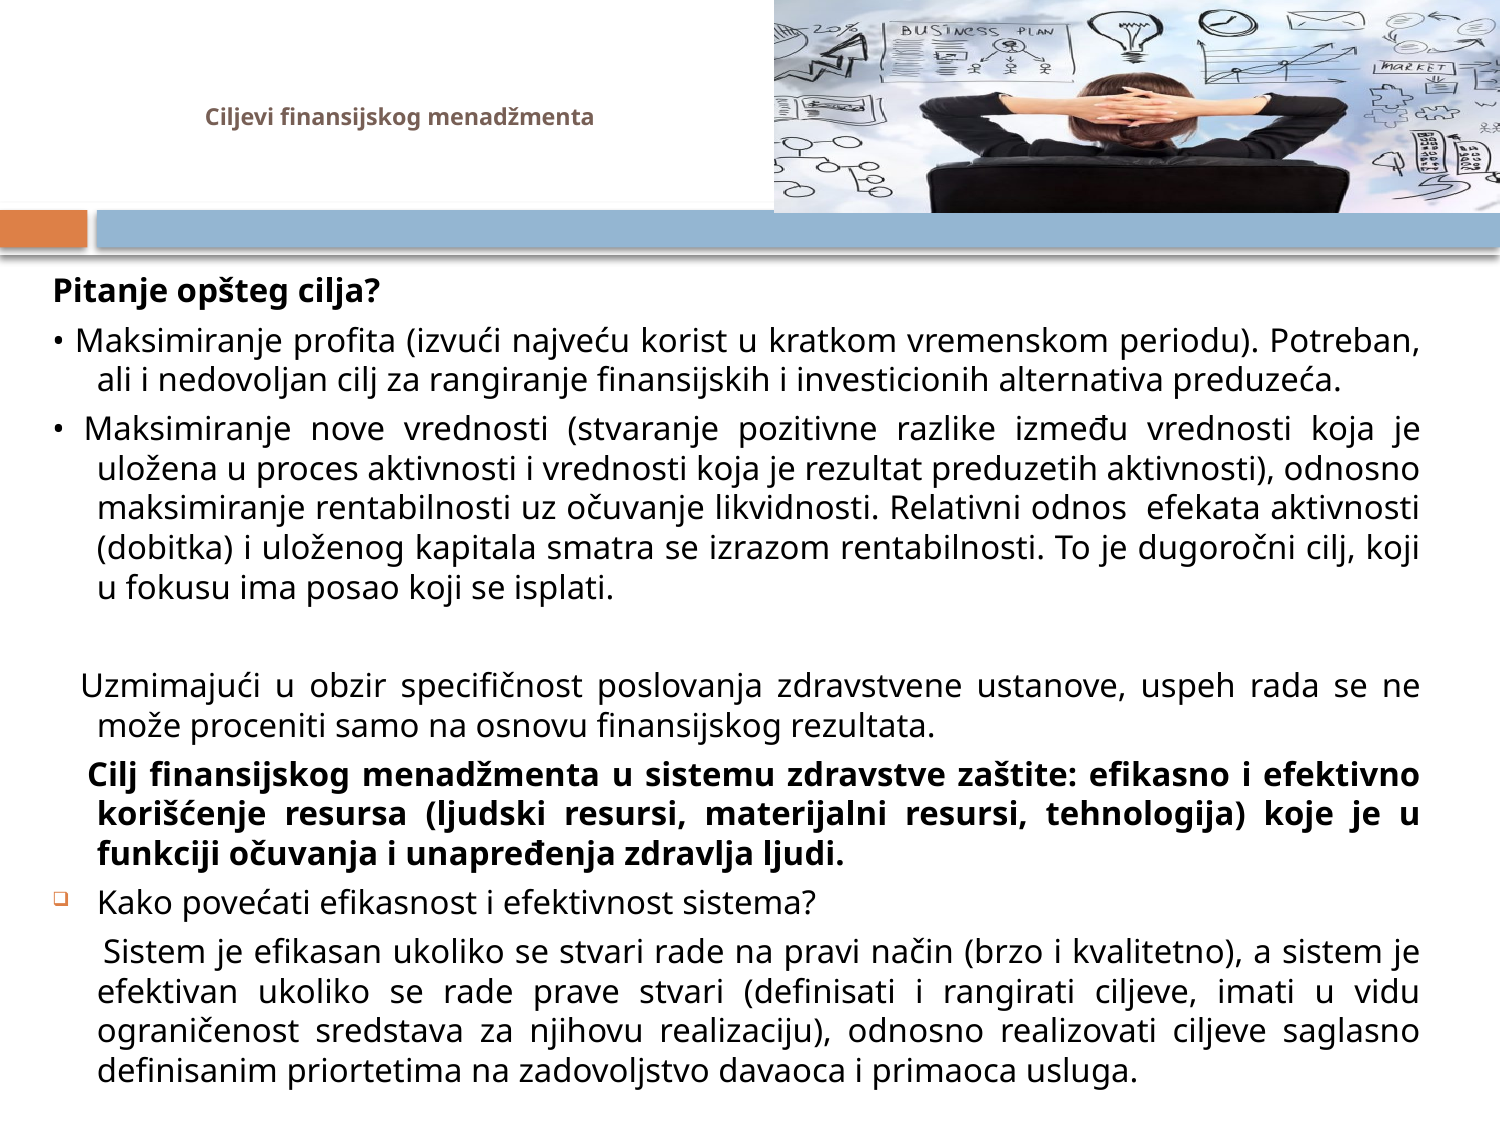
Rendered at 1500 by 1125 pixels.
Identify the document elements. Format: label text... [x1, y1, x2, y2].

title Ciljevi finansijskog menadžmenta [37, 37, 763, 200]
picture [774, 0, 1500, 213]
list Pitanje opšteg cilja? • Maksimiranje profita (izvući najveću korist u kratkom vremenskom periodu). Potreban, ali i nedovoljan cilj za rangiranje finansijskih i investicionih alternativa preduzeća. • Maksimiranje nove vrednosti (stvaranje pozitivne razlike između vrednosti koja je uložena u proces aktivnosti i vrednosti koja je rezultat preduzetih aktivnosti), odnosno maksimiranje rentabilnosti uz očuvanje likvidnosti. Relativni odnos efekata aktivnosti (dobitka) i uloženog kapitala smatra se izrazom rentabilnosti. To je dugoročni cilj, koji u fokusu ima posao koji se isplati. Uzmimajući u obzir specifičnost poslovanja zdravstvene ustanove, uspeh rada se ne može proceniti samo na osnovu finansijskog rezultata. Cilj finansijskog menadžmenta u sistemu zdravstve zaštite: efikasno i efektivno korišćenje resursa (ljudski resursi, materijalni resursi, tehnologija) koje je u funkciji očuvanja i unapređenja zdravlja ljudi. Kako povećati efikasnost i efektivnost sistema? Sistem je efikasan ukoliko se stvari rade na pravi način (brzo i kvalitetno), a sistem je efektivan ukoliko se rade prave stvari (definisati i rangirati ciljeve, imati u vidu ograničenost sredstava za njihovu realizaciju), odnosno realizovati ciljeve saglasno definisanim priortetima na zadovoljstvo davaoca i primaoca usluga. [37, 262, 1438, 1125]
